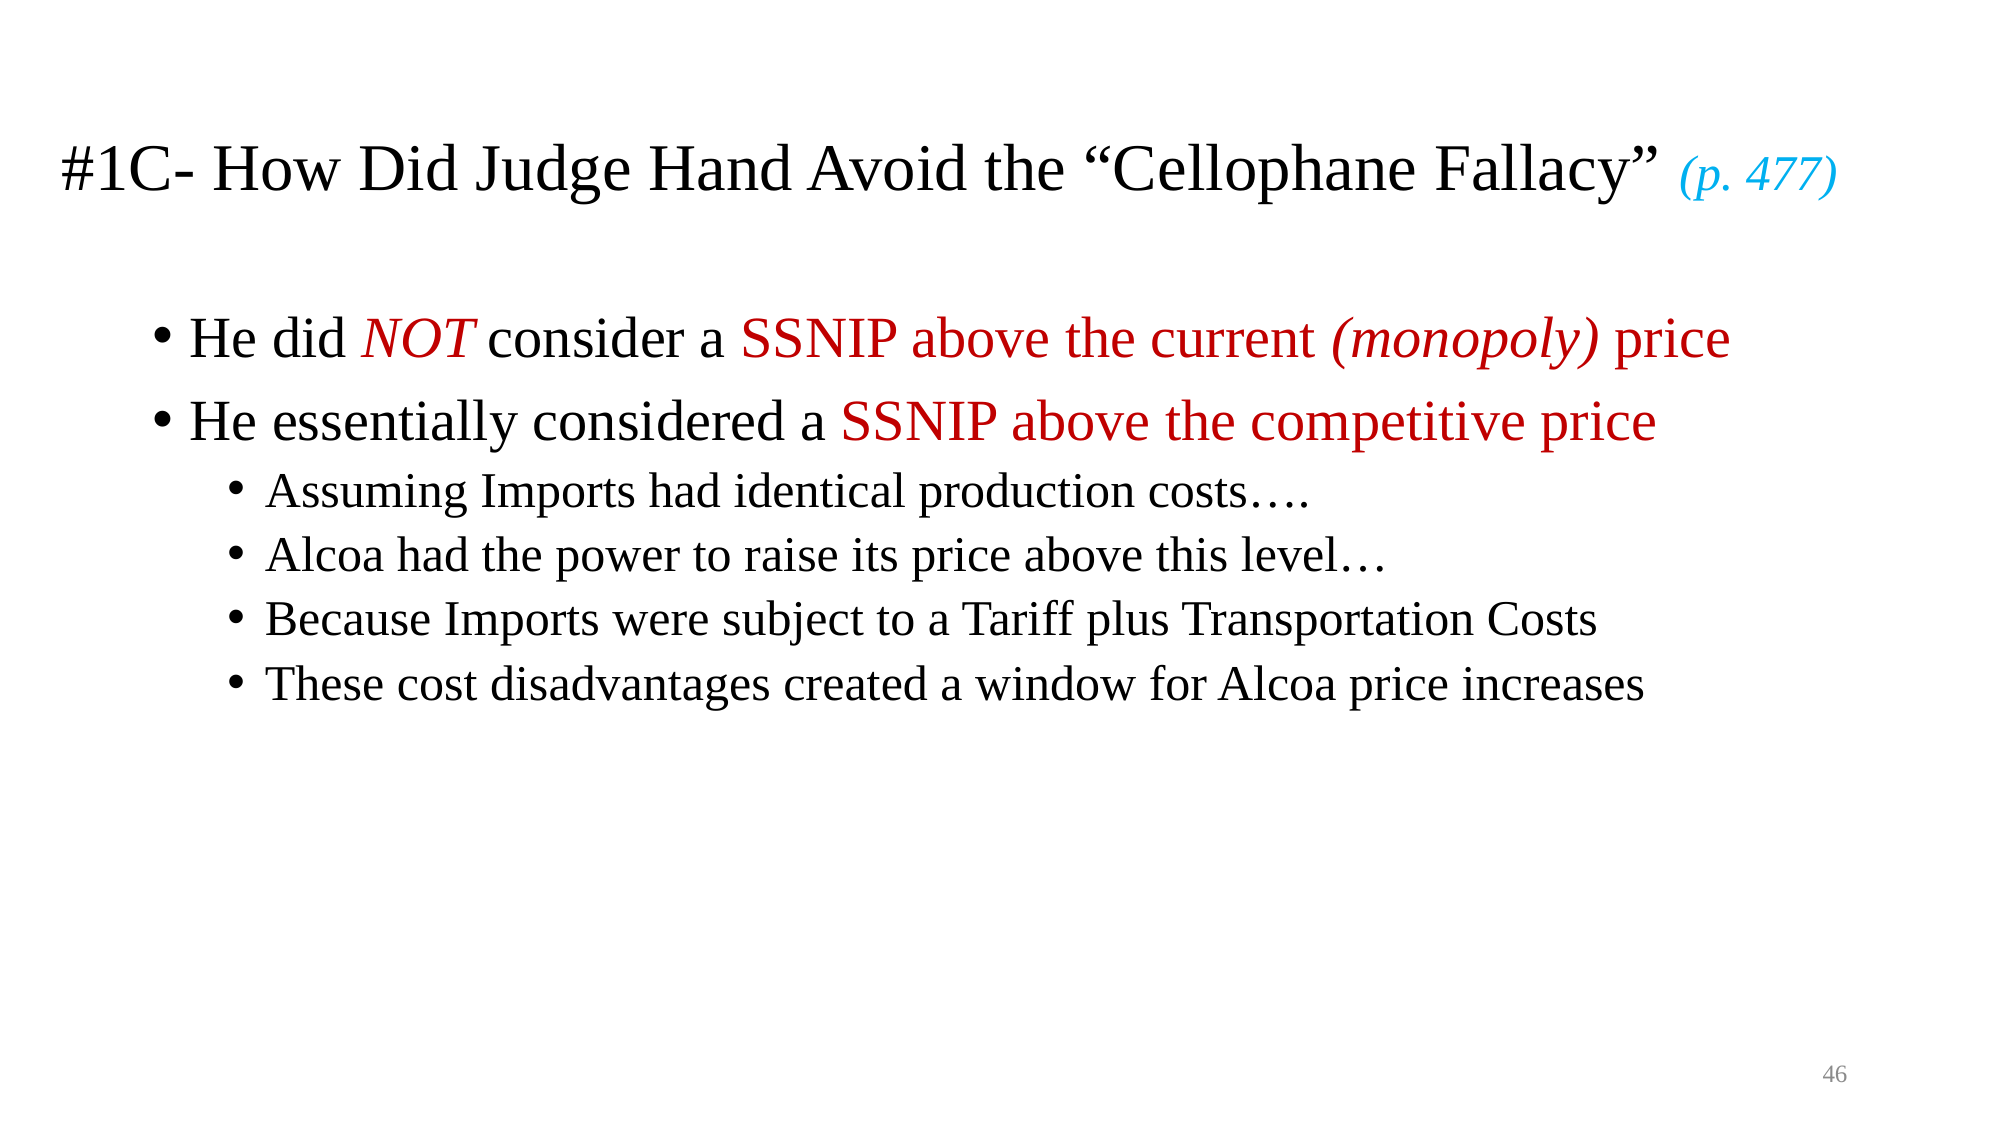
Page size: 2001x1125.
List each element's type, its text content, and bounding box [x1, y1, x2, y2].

list He did NOT consider a SSNIP above the current (monopoly) price He essentially considered a SSNIP above the competitive price Assuming Imports had identical production costs…. Alcoa had the power to raise its price above this level… Because Imports were subject to a Tariff plus Transportation Costs These cost disadvantages created a window for Alcoa price increases [137, 299, 1863, 1014]
title #1C- How Did Judge Hand Avoid the “Cellophane Fallacy” (p. 477) [46, 59, 1911, 278]
slide_number 46 [1412, 1042, 1863, 1103]
